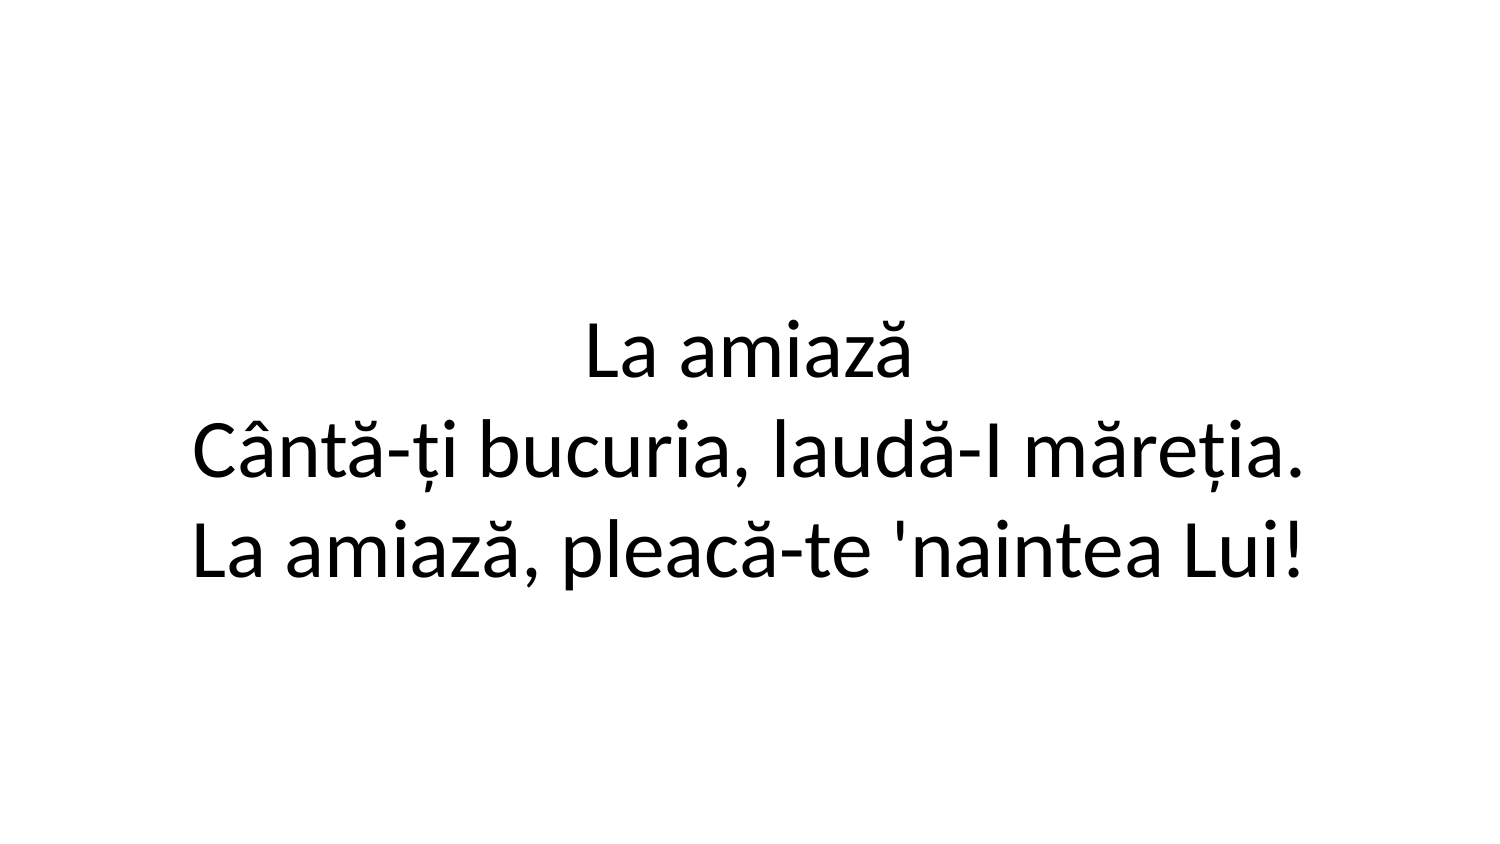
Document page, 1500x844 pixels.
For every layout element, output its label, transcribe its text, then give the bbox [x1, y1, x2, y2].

text_box La amiază Cântă-ți bucuria, laudă-I măreția. La amiază, pleacă-te 'naintea Lui! [176, 242, 1324, 602]
